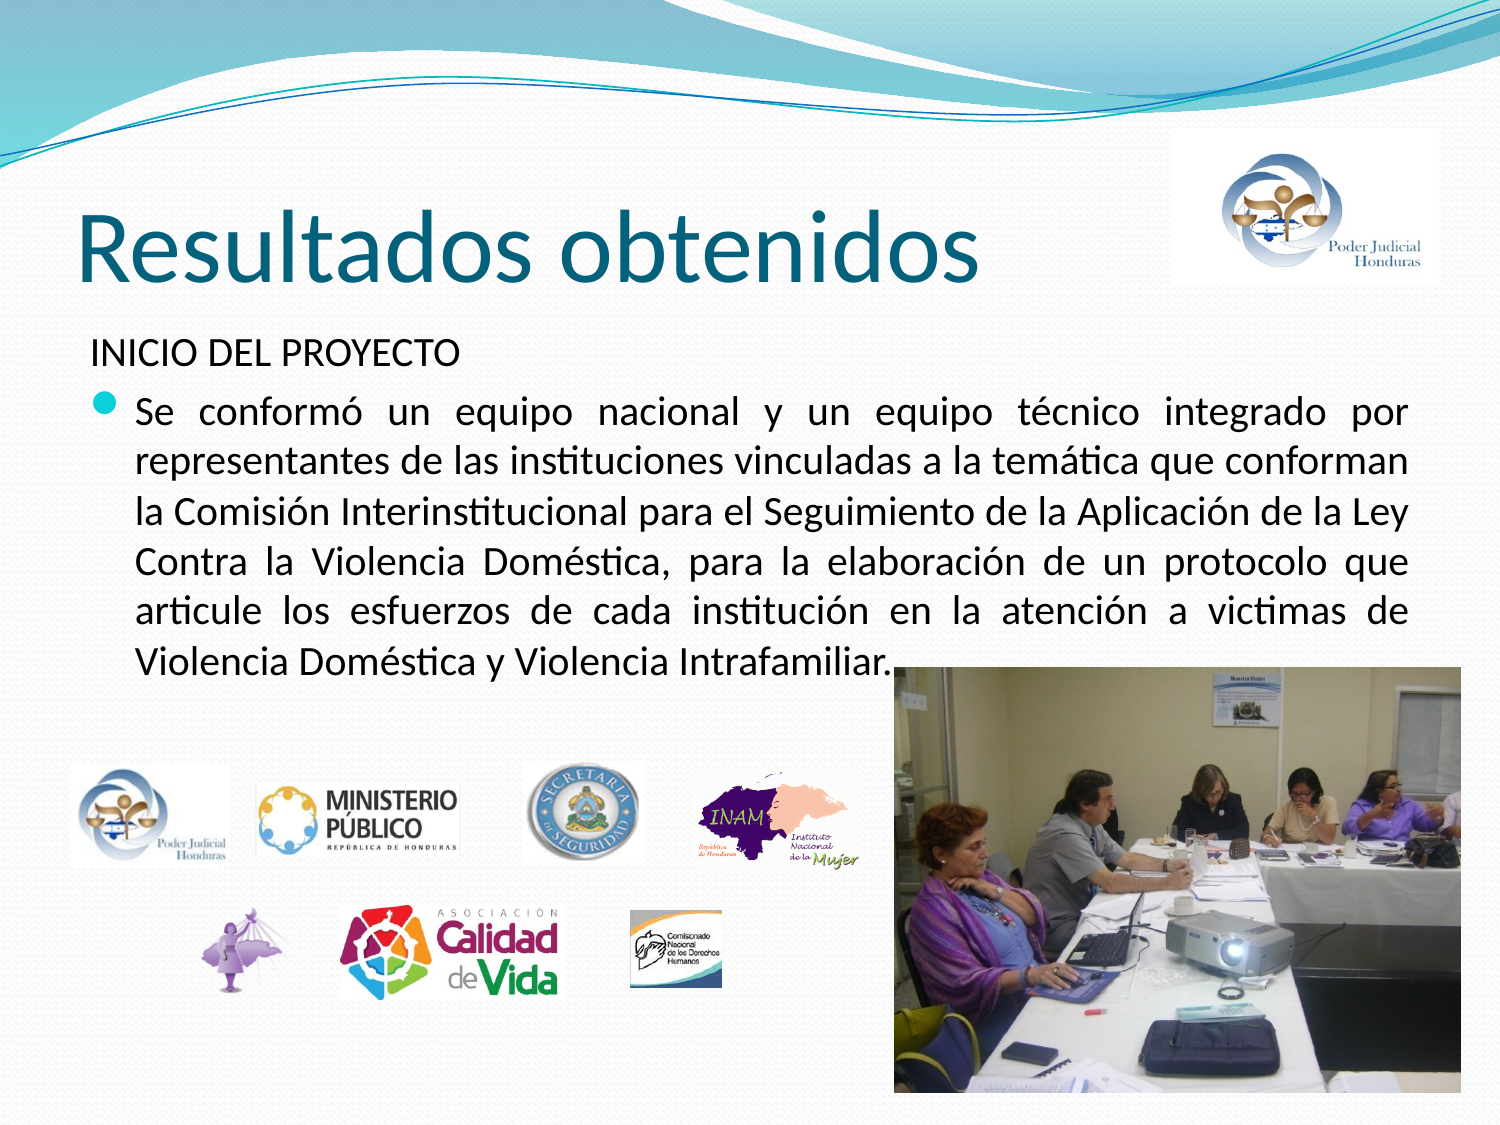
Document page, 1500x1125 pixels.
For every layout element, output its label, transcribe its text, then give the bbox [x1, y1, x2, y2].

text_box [70, 761, 859, 1000]
picture [894, 667, 1461, 1093]
list INICIO DEL PROYECTO Se conformó un equipo nacional y un equipo técnico integrado por representantes de las instituciones vinculadas a la temática que conforman la Comisión Interinstitucional para el Seguimiento de la Aplicación de la Ley Contra la Violencia Doméstica, para la elaboración de un protocolo que articule los esfuerzos de cada institución en la atención a victimas de Violencia Doméstica y Violencia Intrafamiliar. [75, 317, 1425, 1038]
picture [1171, 128, 1440, 284]
title Resultados obtenidos [75, 115, 1425, 303]
